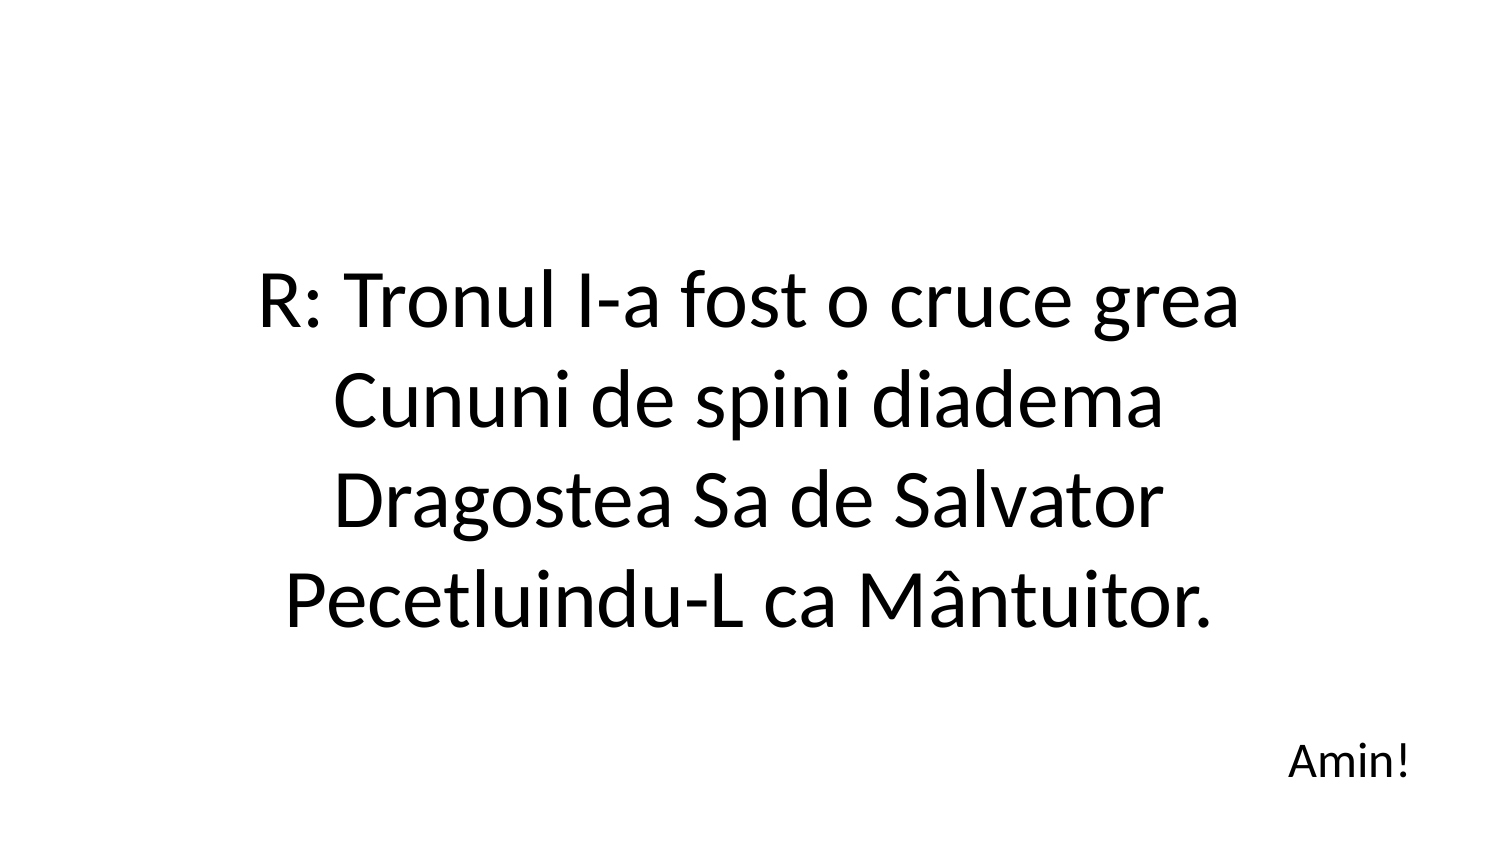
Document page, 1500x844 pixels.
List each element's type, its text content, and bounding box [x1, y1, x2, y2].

text_box R: Tronul I-a fost o cruce grea Cununi de spini diadema Dragostea Sa de Salvator Pecetluindu-L ca Mântuitor. [242, 192, 1258, 652]
text_box Amin! [1273, 674, 1427, 795]
